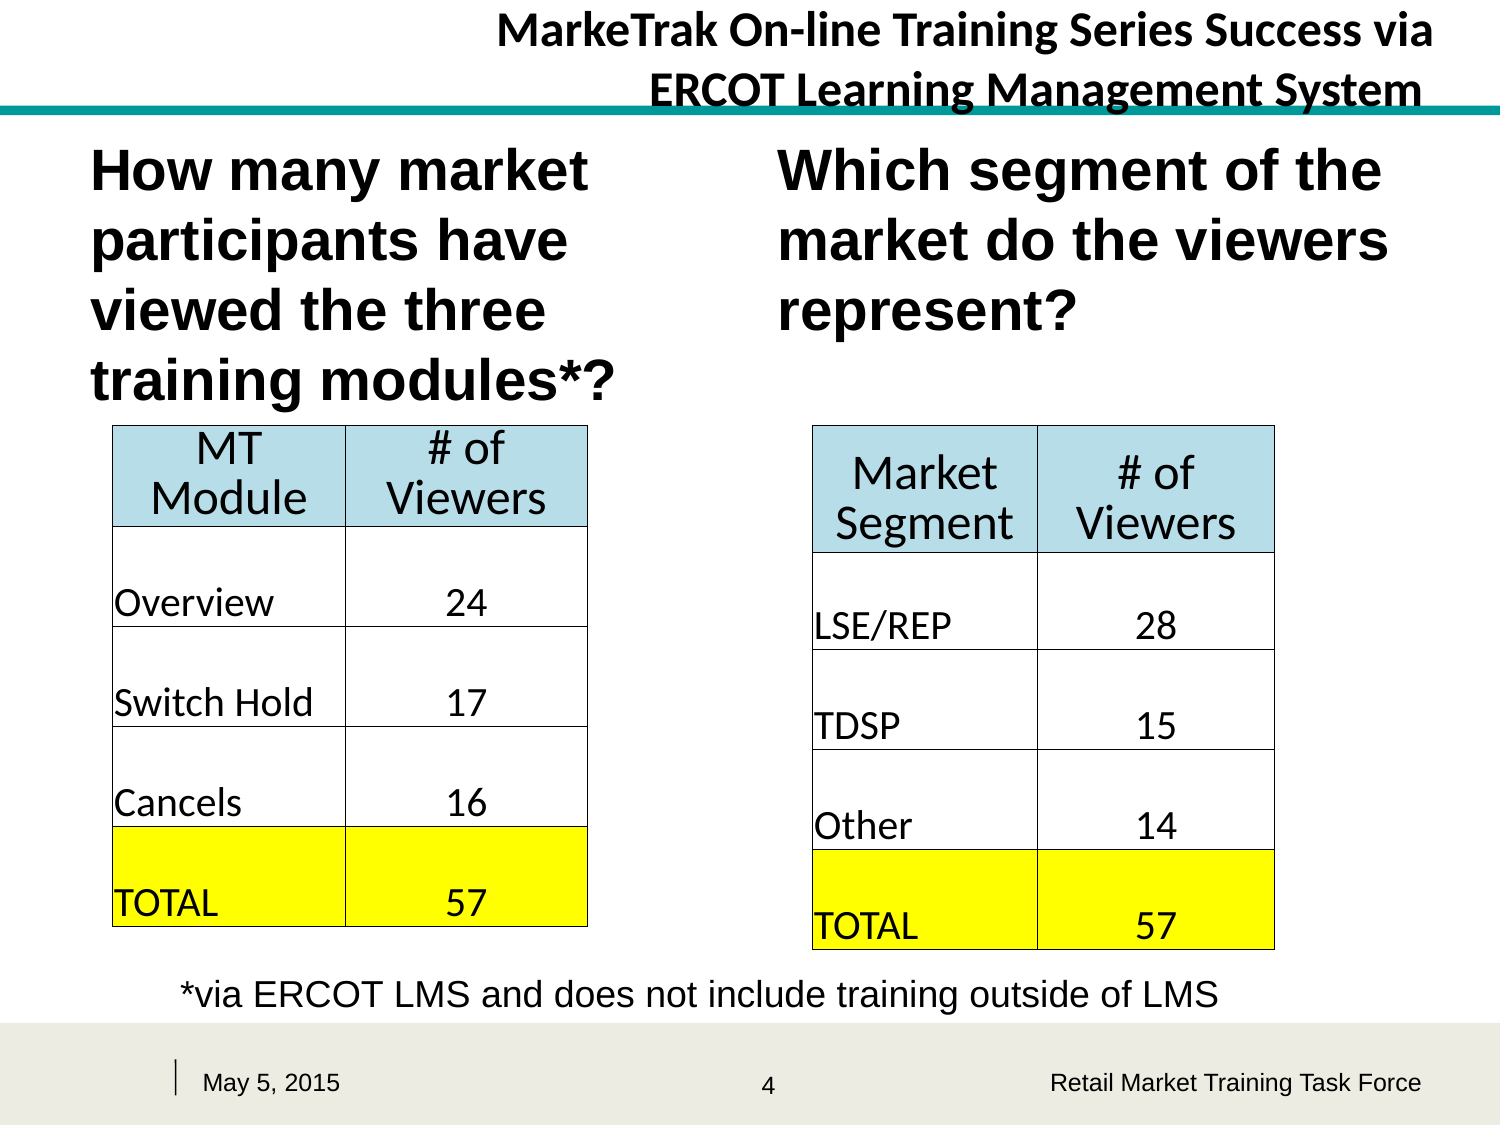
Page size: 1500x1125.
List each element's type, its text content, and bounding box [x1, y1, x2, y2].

table_cell TOTAL [813, 850, 1037, 949]
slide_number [187, 1068, 538, 1125]
list Which segment of the market do the viewers represent? [762, 124, 1426, 901]
footer Retail Market Training Task Force [1024, 1059, 1438, 1125]
title MarkeTrak On-line Training Series Success via ERCOT Learning Management System [24, 0, 1451, 113]
table_cell 14 [1038, 750, 1274, 849]
table_cell TOTAL [113, 827, 345, 926]
table_header MT Module [113, 426, 345, 526]
table_cell 24 [346, 527, 587, 626]
table_cell 17 [346, 627, 587, 726]
table_cell Other [813, 750, 1037, 849]
table_cell 16 [346, 727, 587, 826]
list How many market participants have viewed the three training modules*? [74, 124, 738, 901]
table_cell 28 [1038, 553, 1274, 649]
table_cell 15 [1038, 650, 1274, 749]
table_header # of Viewers [1038, 426, 1274, 552]
table_cell LSE/REP [813, 553, 1037, 649]
table_cell Switch Hold [113, 627, 345, 726]
table_cell 57 [346, 827, 587, 926]
table_header # of Viewers [346, 426, 587, 526]
table_cell TDSP [813, 650, 1037, 749]
text_box *via ERCOT LMS and does not include training outside of LMS [125, 962, 1275, 1068]
table_cell Cancels [113, 727, 345, 826]
table_cell Overview [113, 527, 345, 626]
table_header Market Segment [813, 426, 1037, 552]
table_cell 57 [1038, 850, 1274, 949]
